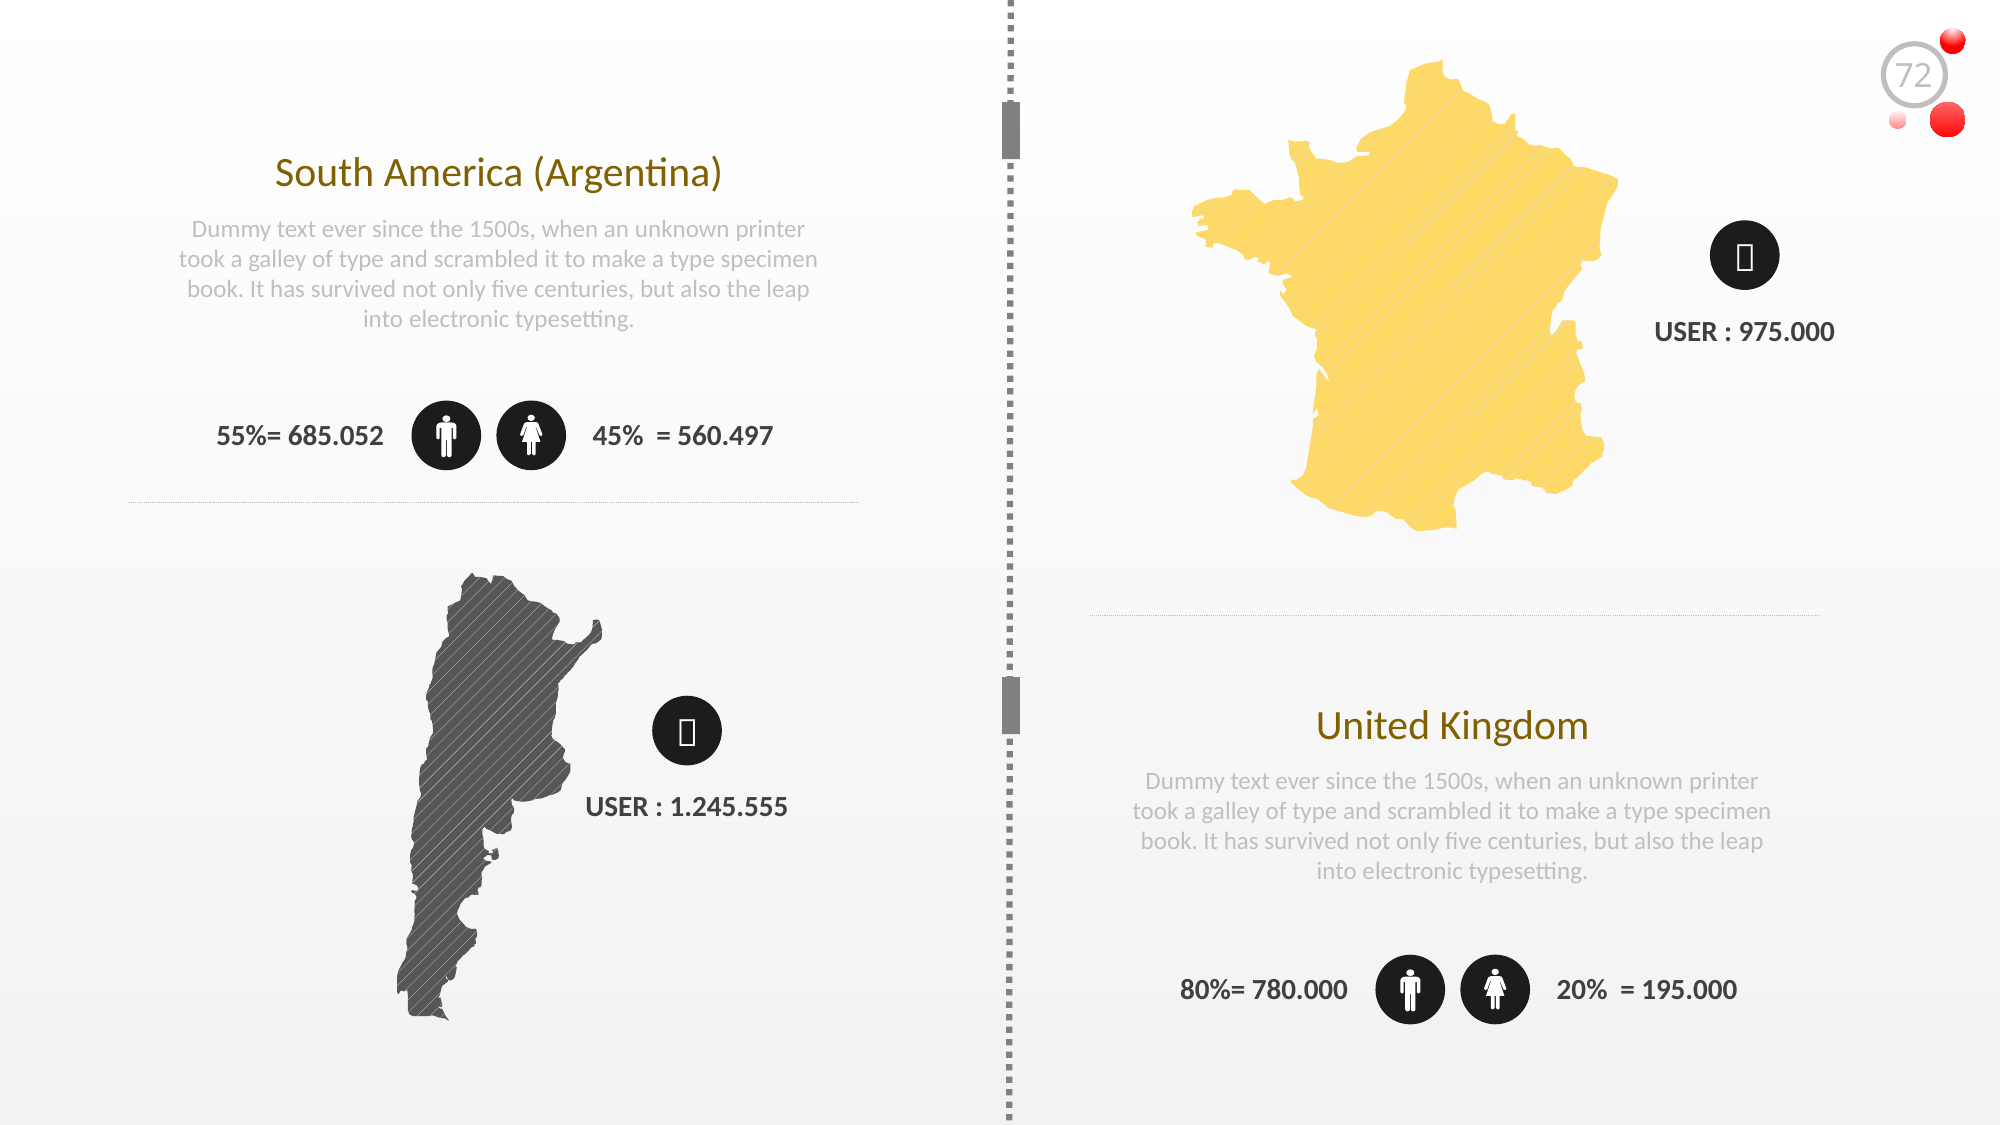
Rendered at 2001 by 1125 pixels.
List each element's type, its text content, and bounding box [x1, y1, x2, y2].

text_box South America (Argentina) Dummy text ever since the 1500s, when an unknown printer took a galley of type and scrambled it to make a type specimen book. It has survived not only five centuries, but also the leap into electronic typesetting. [155, 137, 844, 400]
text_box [1375, 954, 1446, 1025]
text_box 20% = 195.000 [1541, 962, 1794, 1028]
text_box 55%= 685.052 [165, 408, 400, 458]
text_box [1001, 676, 1009, 735]
text_box [1001, 101, 1009, 160]
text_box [1191, 58, 1871, 532]
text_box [1876, 28, 1966, 138]
text_box [1011, 676, 1021, 735]
text_box United Kingdom Dummy text ever since the 1500s, when an unknown printer took a galley of type and scrambled it to make a type specimen book. It has survived not only five centuries, but also the leap into electronic typesetting. [1108, 690, 1797, 953]
text_box 45% = 560.497 [577, 408, 830, 474]
text_box 80%= 780.000 [1129, 962, 1364, 1012]
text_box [496, 400, 567, 471]
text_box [411, 400, 482, 471]
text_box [396, 572, 814, 1021]
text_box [1460, 954, 1531, 1025]
text_box [1011, 101, 1021, 160]
